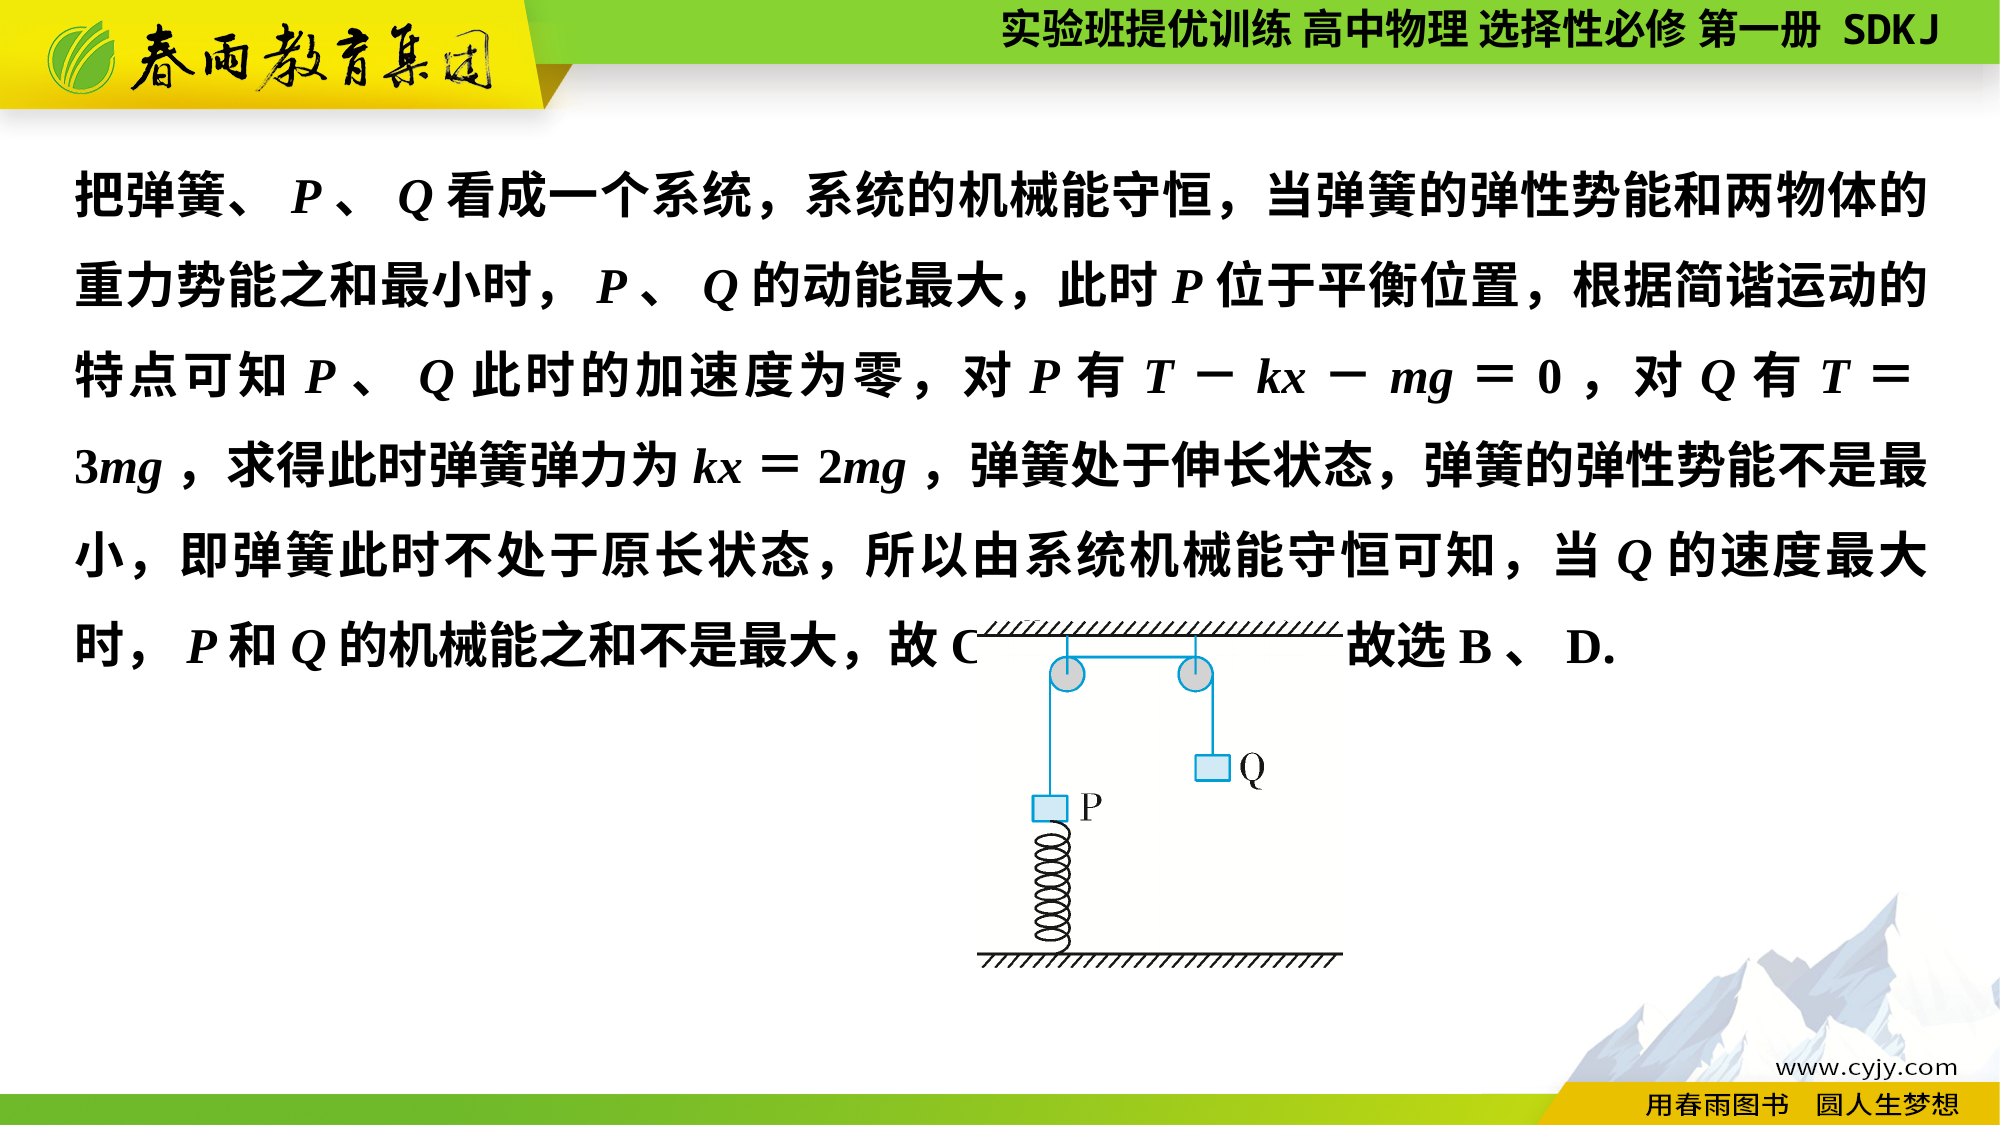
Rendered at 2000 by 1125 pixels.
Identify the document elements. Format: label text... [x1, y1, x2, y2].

picture [0, 0, 2000, 1125]
list 把弹簧、P、Q看成一个系统，系统的机械能守恒，当弹簧的弹性势能和两物体的重力势能之和最小时，P、Q的动能最大，此时P位于平衡位置，根据简谐运动的特点可知P、Q此时的加速度为零，对P有T－kx－mg＝0，对Q有T＝3mg，求得此时弹簧弹力为kx＝2mg，弹簧处于伸长状态，弹簧的弹性势能不是最小，即弹簧此时不处于原长状态，所以由系统机械能守恒可知，当Q的速度最大时，P和Q的机械能之和不是最大，故C错误，D正确.故选B、D. [59, 125, 1944, 675]
